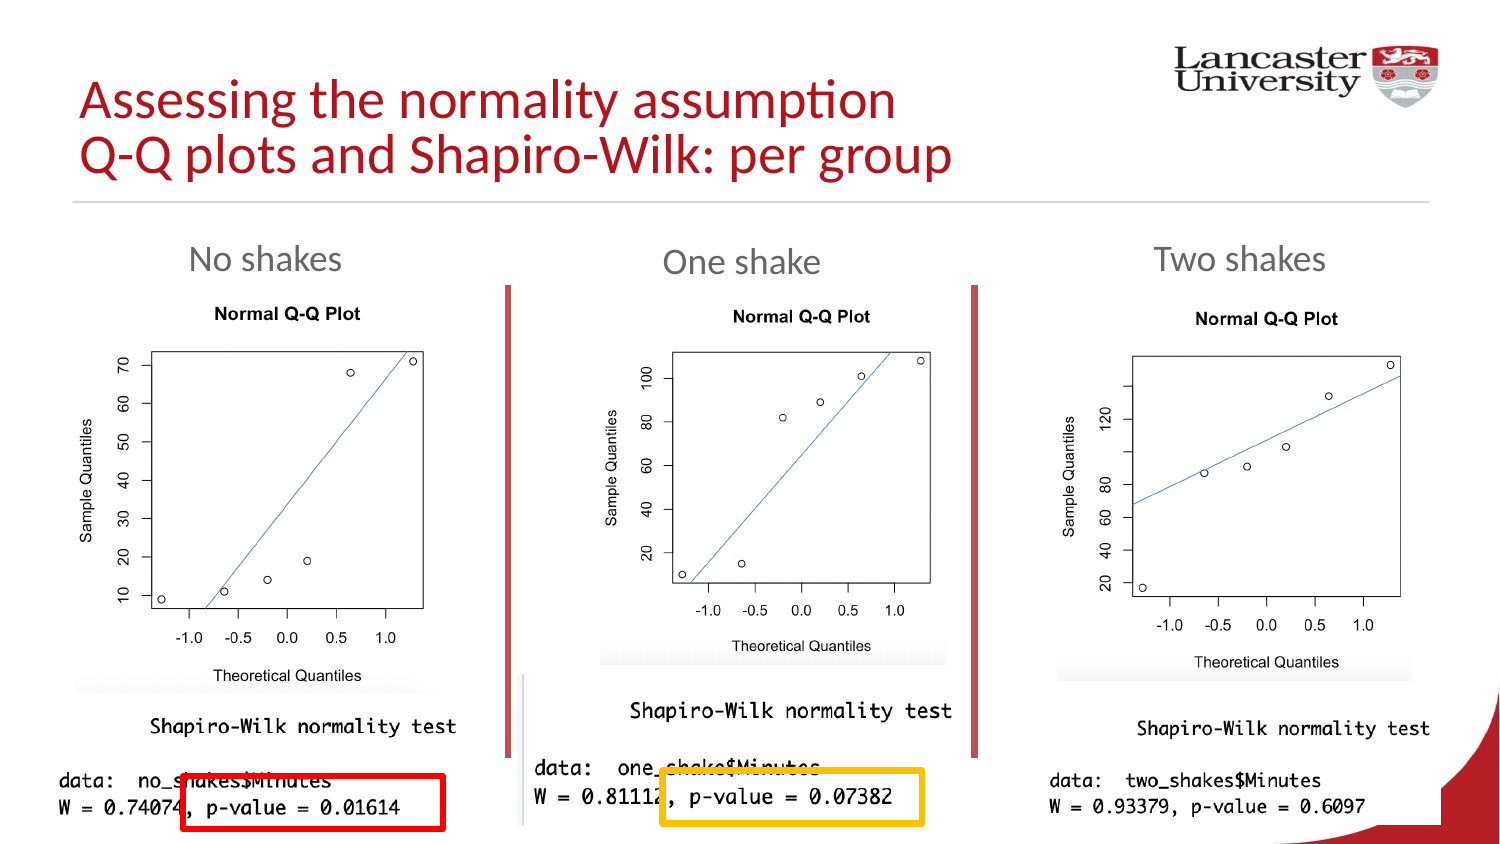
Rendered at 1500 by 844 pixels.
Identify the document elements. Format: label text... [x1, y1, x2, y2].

text_box Two shakes [997, 226, 1483, 286]
picture [0, 0, 1500, 844]
list No shakes [23, 226, 508, 286]
title Assessing the normality assumption Q-Q plots and Shapiro-Wilk: per group [64, 67, 1176, 210]
text_box One shake [499, 229, 985, 289]
